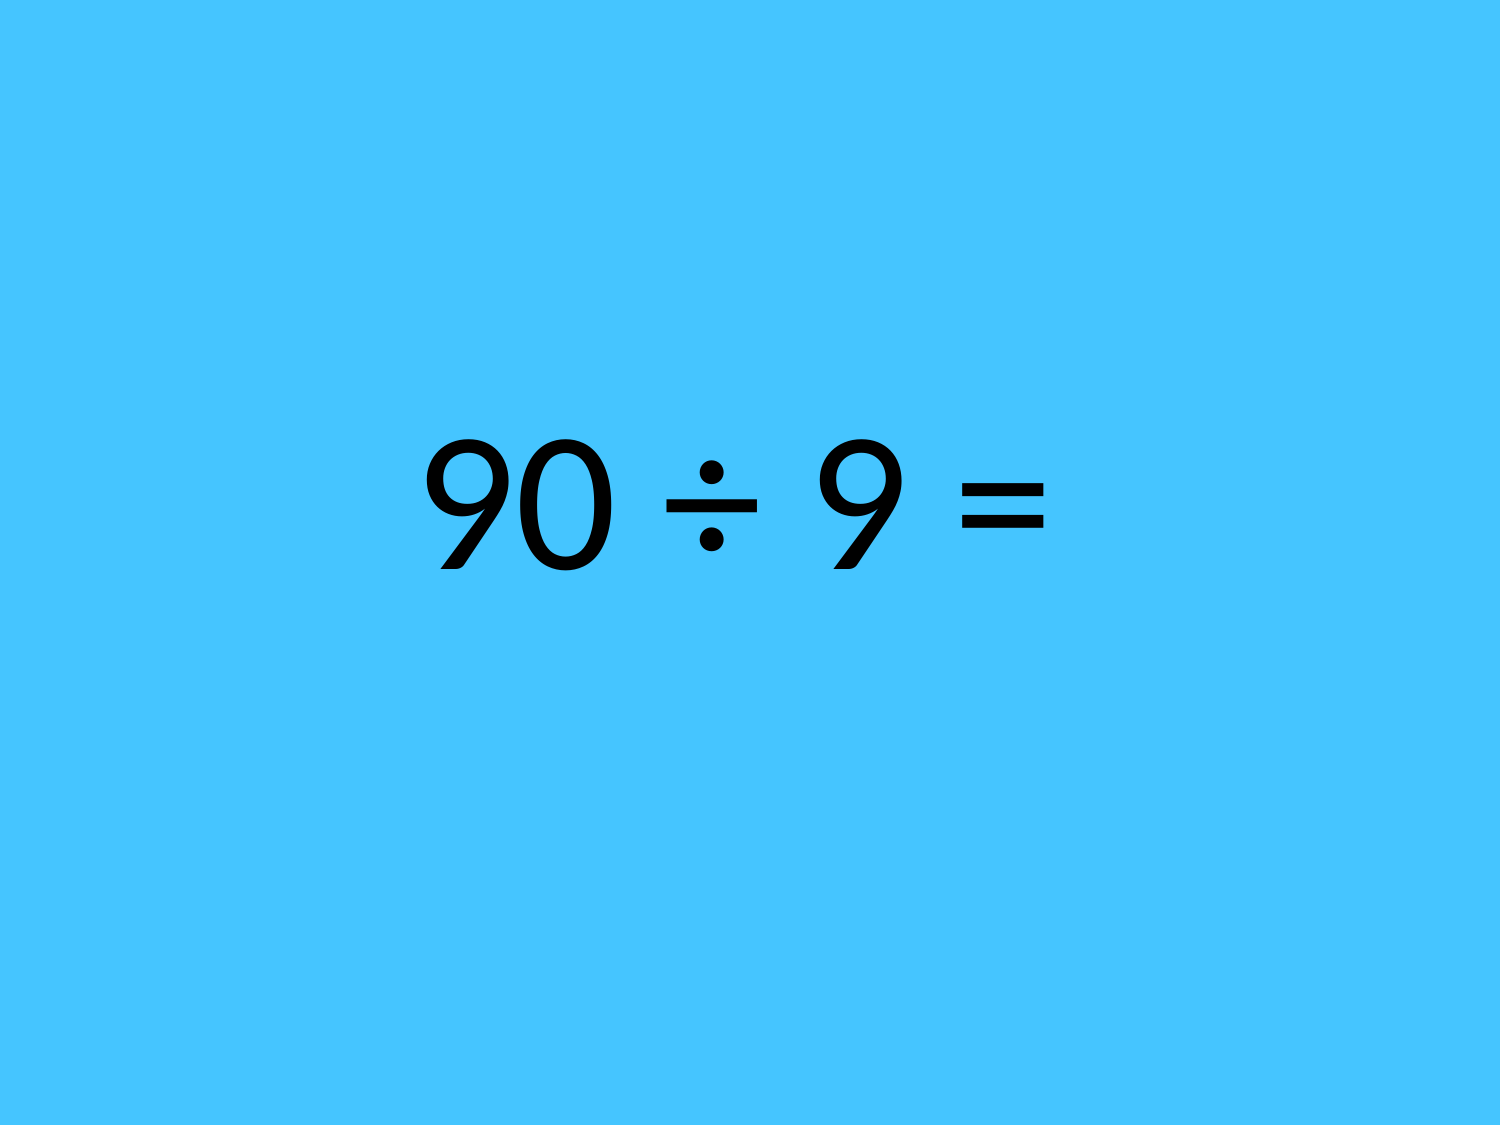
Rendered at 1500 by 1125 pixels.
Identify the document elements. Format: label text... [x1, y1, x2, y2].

text_box 90 ÷ 9 = [399, 362, 1138, 618]
